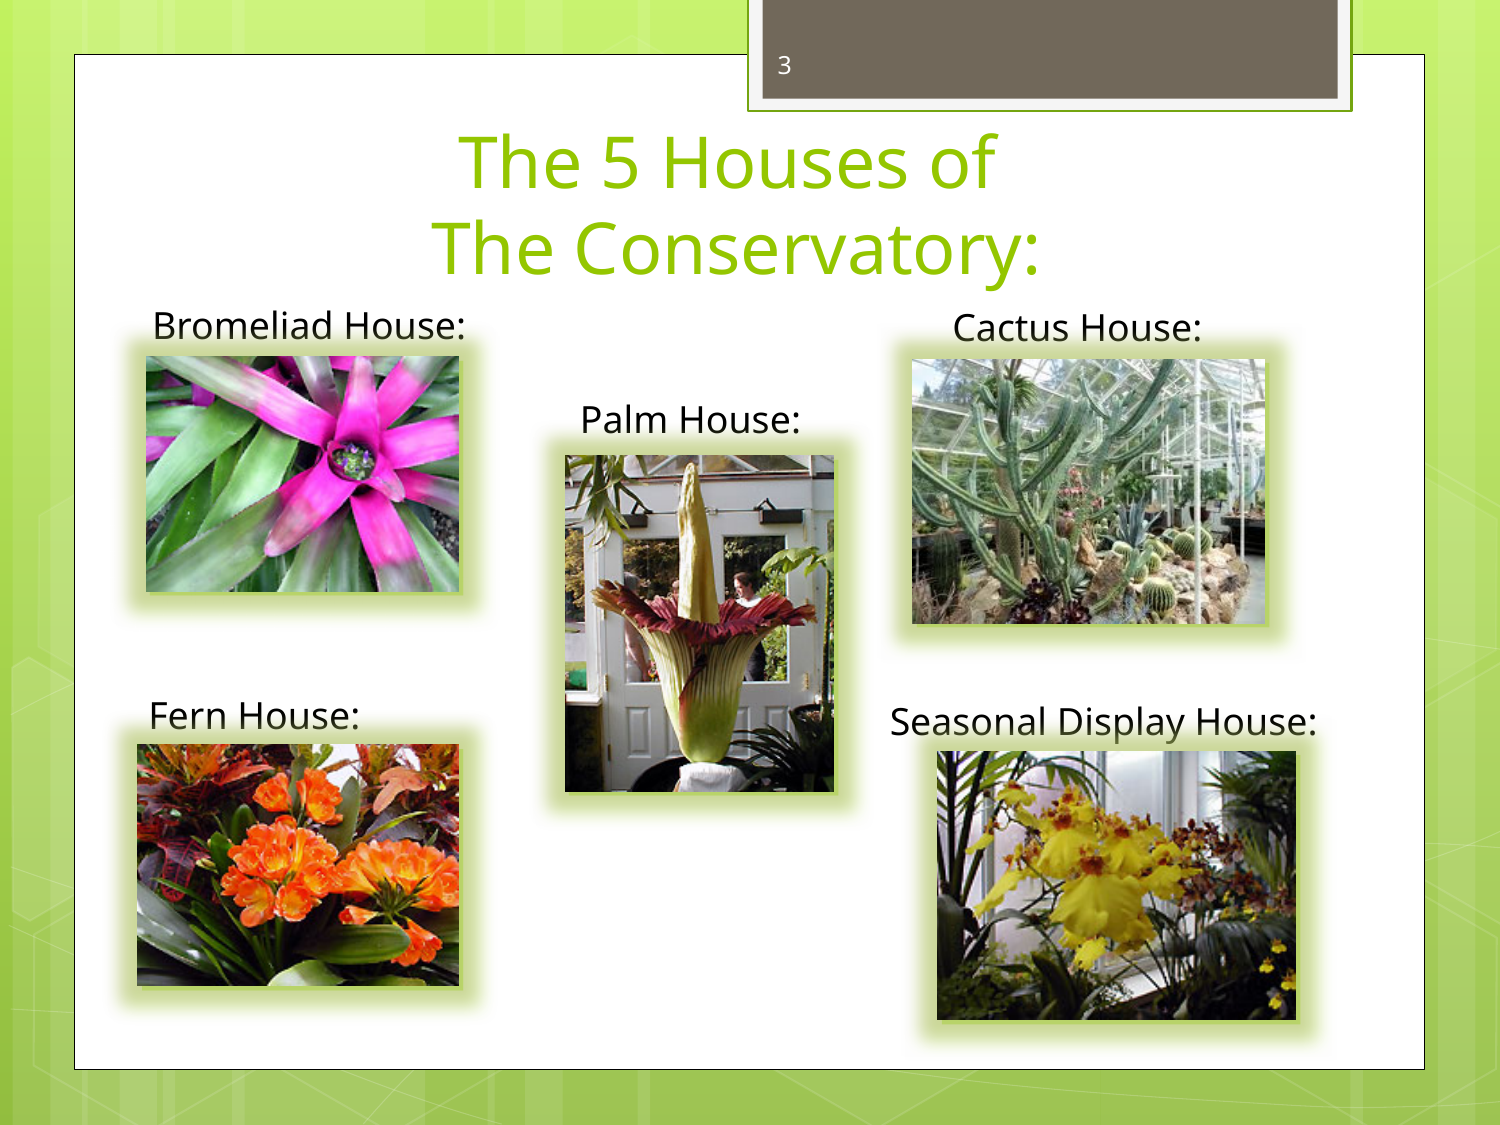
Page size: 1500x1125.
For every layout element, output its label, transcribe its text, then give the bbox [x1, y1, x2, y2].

picture [565, 455, 835, 792]
picture [937, 751, 1296, 1021]
slide_number 3 [762, 36, 982, 97]
picture [912, 359, 1265, 624]
picture [145, 356, 459, 592]
text_box Fern House: [133, 684, 459, 718]
text_box Seasonal Display House: [875, 690, 1363, 751]
text_box Bromeliad House: [137, 294, 525, 489]
title The 5 Houses of The Conservatory: [160, 108, 1313, 297]
text_box Palm House: [565, 388, 828, 429]
picture [137, 744, 459, 987]
text_box Cactus House: [937, 296, 1313, 356]
